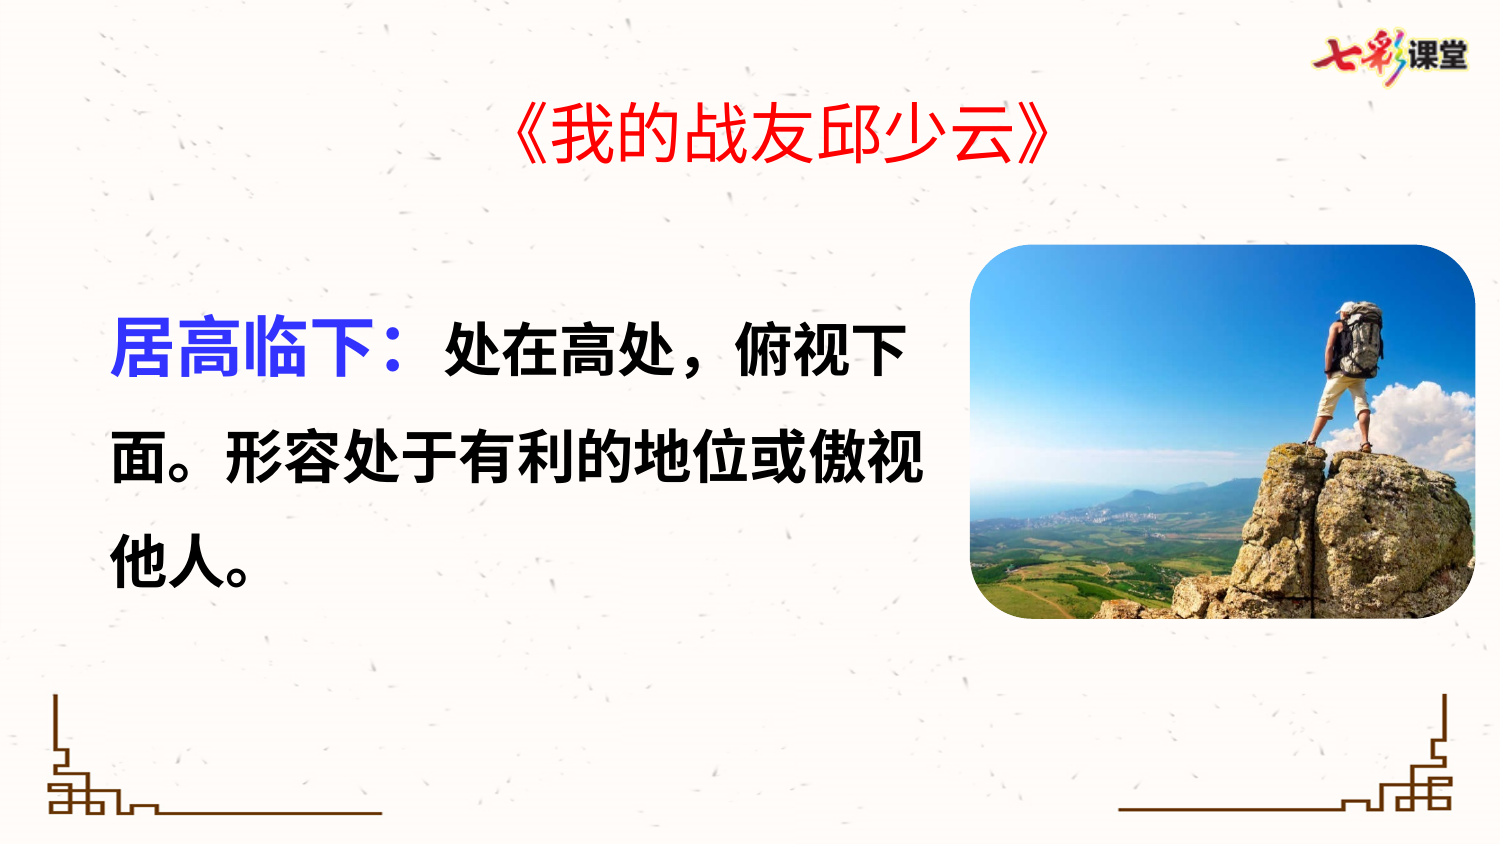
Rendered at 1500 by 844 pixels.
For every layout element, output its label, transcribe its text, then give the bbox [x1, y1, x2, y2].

text_box 居高临下：处在高处，俯视下面。形容处于有利的地位或傲视他人。 [94, 257, 941, 603]
text_box 《我的战友邱少云》 [467, 84, 1099, 180]
picture [0, 0, 1500, 844]
